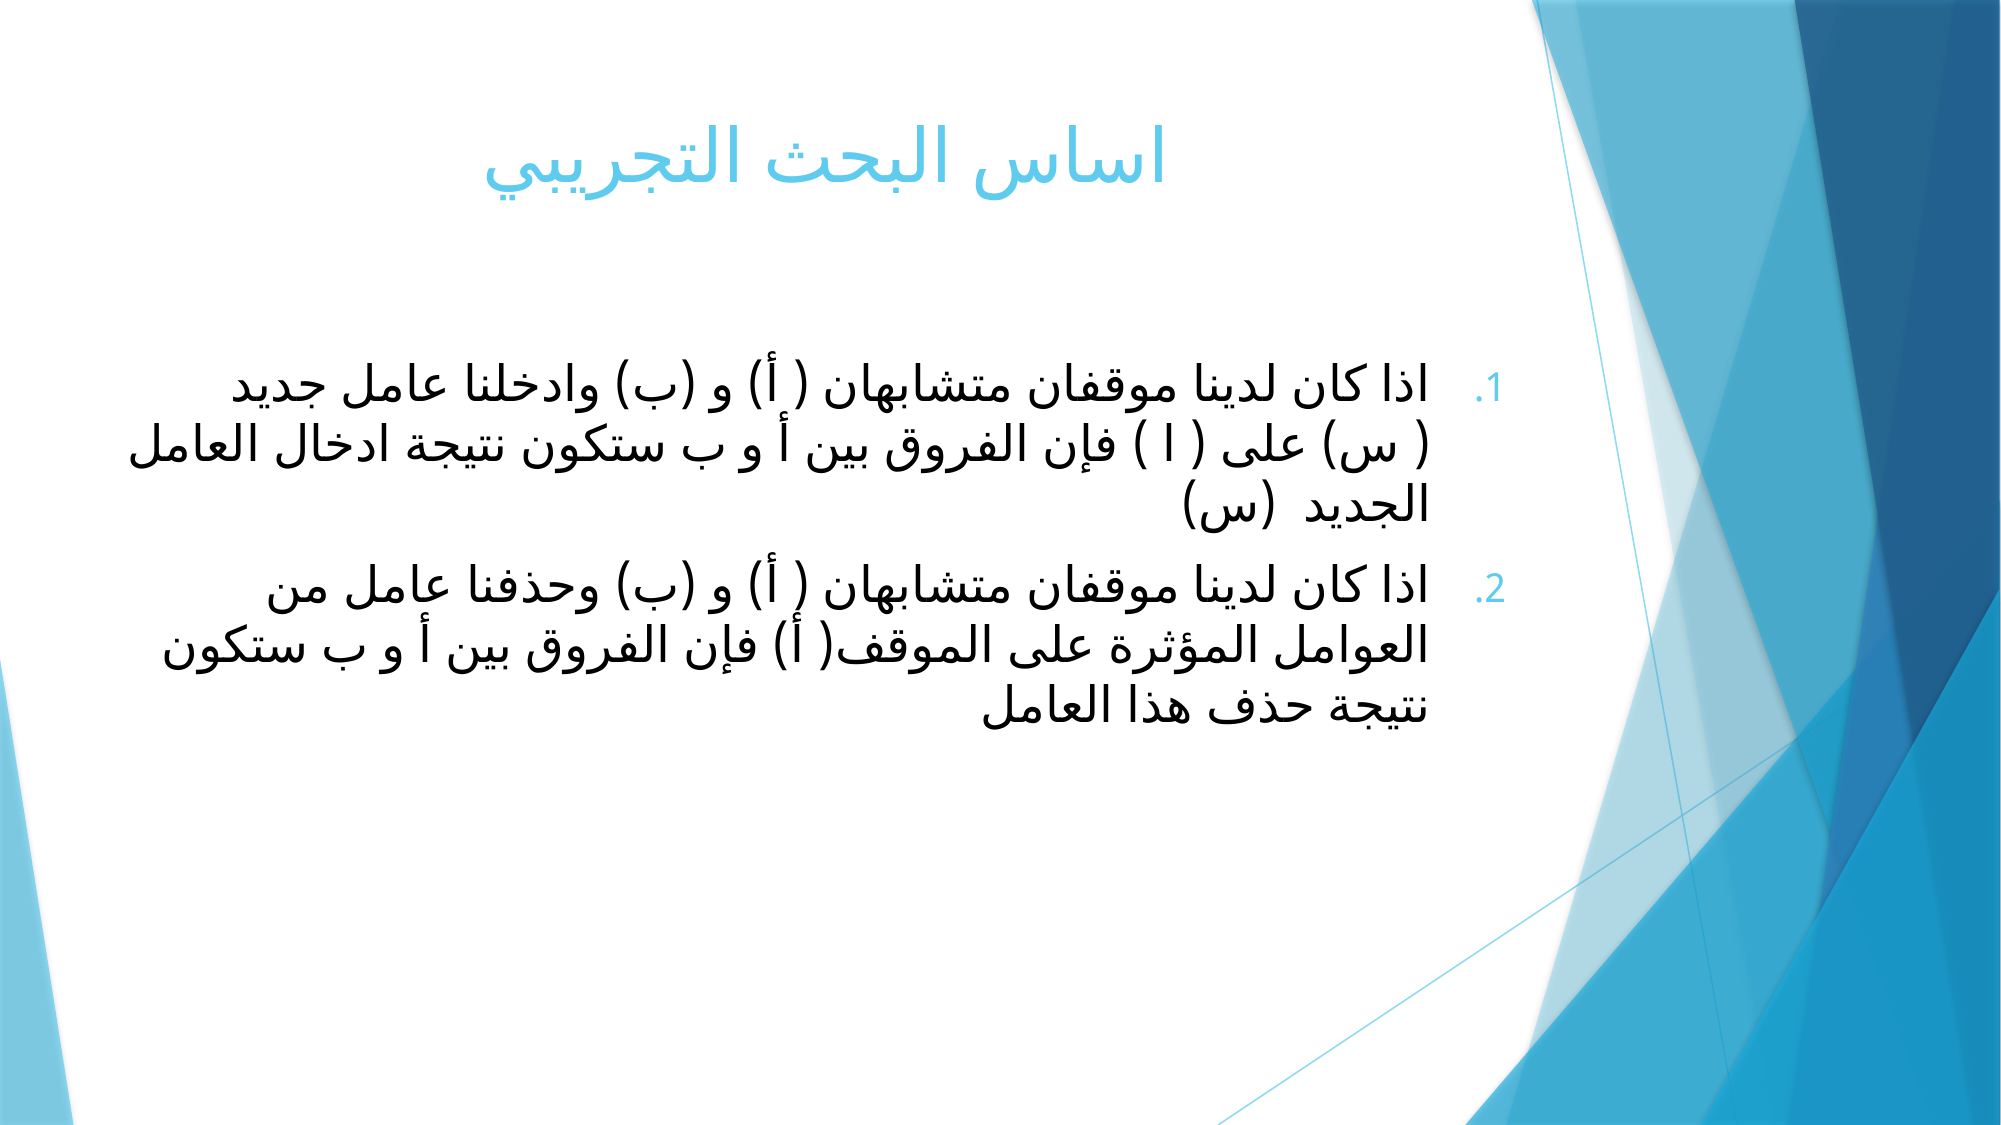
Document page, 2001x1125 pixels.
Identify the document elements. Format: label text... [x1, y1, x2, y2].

title اساس البحث التجريبي [111, 99, 1522, 263]
list اذا كان لدينا موقفان متشابهان ( أ) و (ب) وادخلنا عامل جديد ( س) على ( ا ) فإن الفروق بين أ و ب ستكون نتيجة ادخال العامل الجديد (س) اذا كان لدينا موقفان متشابهان ( أ) و (ب) وحذفنا عامل من العوامل المؤثرة على الموقف( أ) فإن الفروق بين أ و ب ستكون نتيجة حذف هذا العامل [111, 263, 1522, 900]
